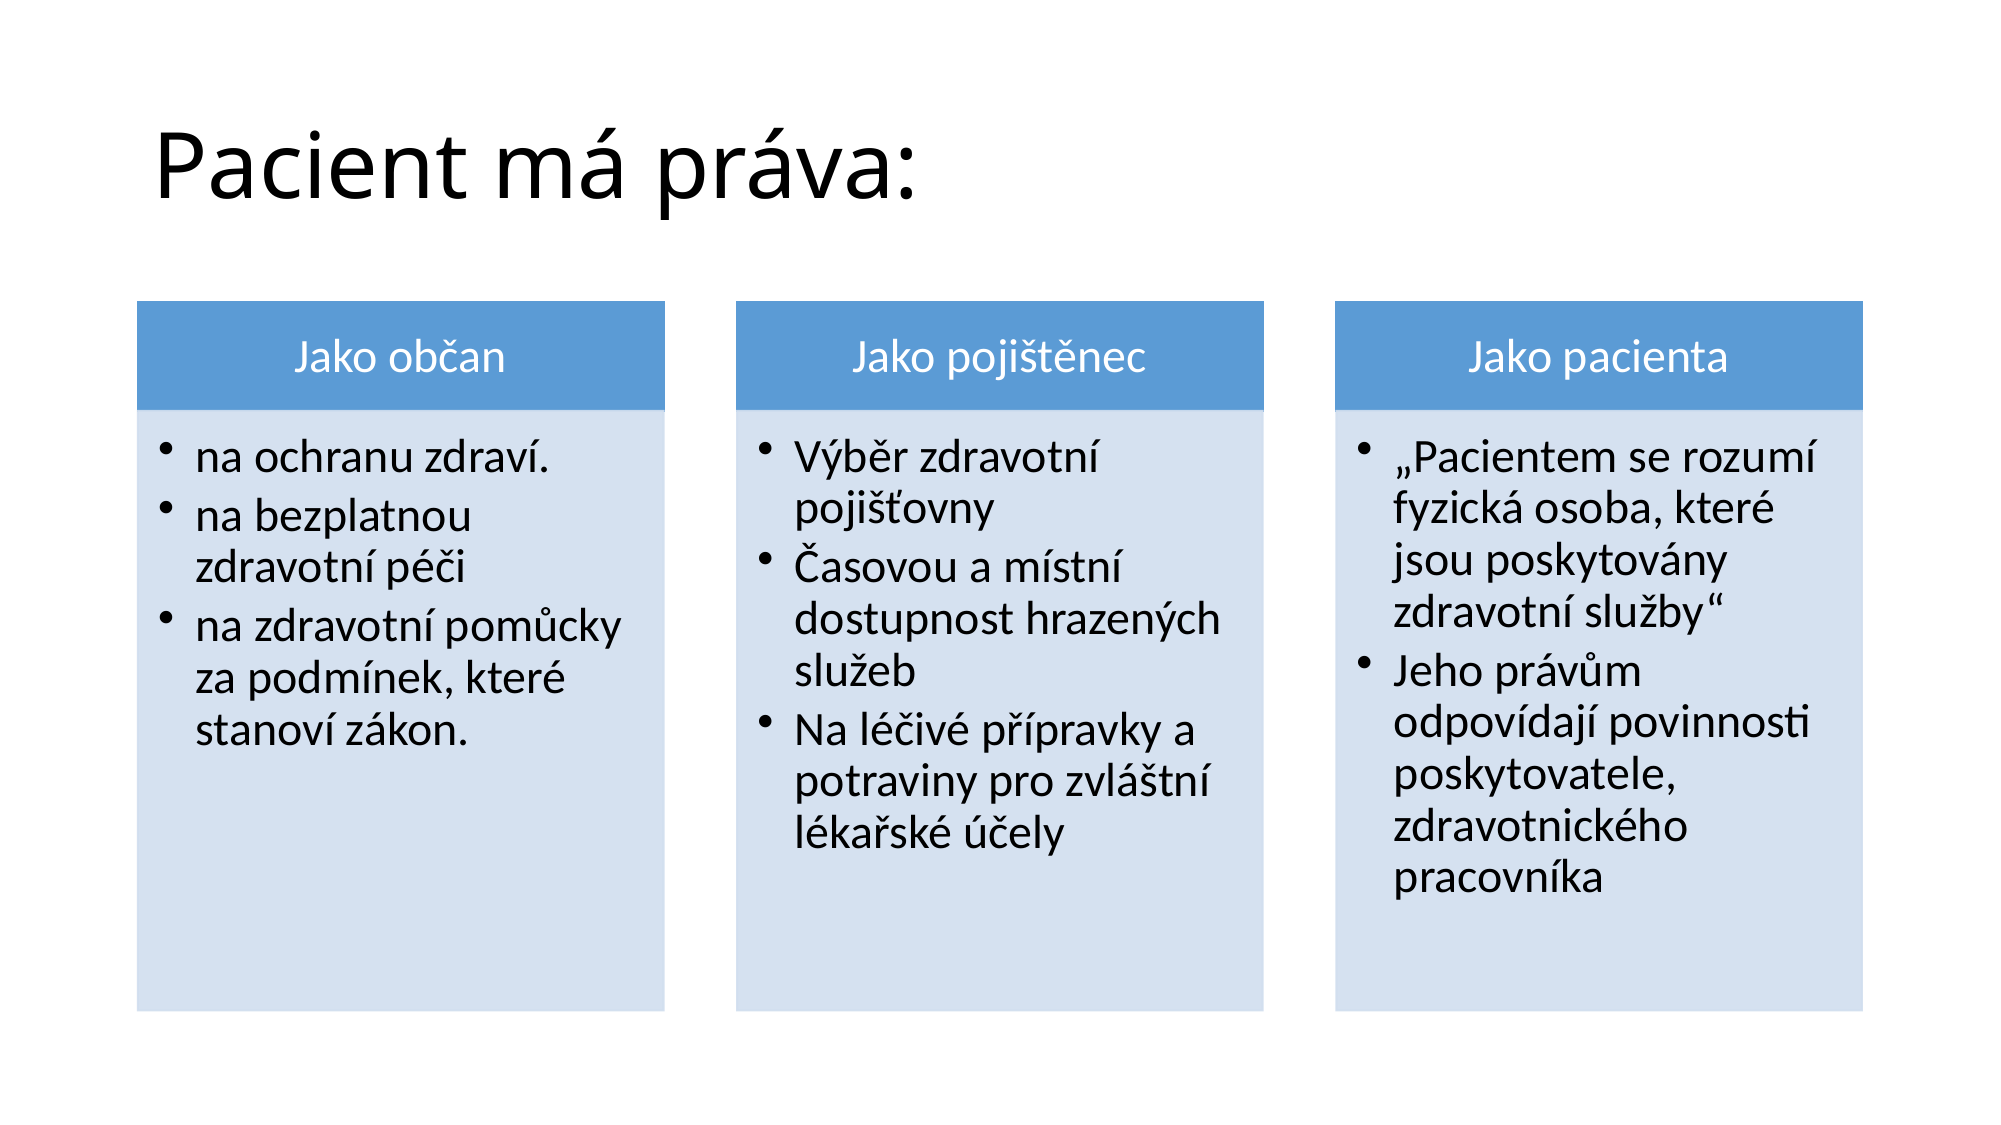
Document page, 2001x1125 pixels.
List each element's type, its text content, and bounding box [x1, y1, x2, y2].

title Pacient má práva: [137, 59, 1863, 278]
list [137, 299, 1863, 1014]
